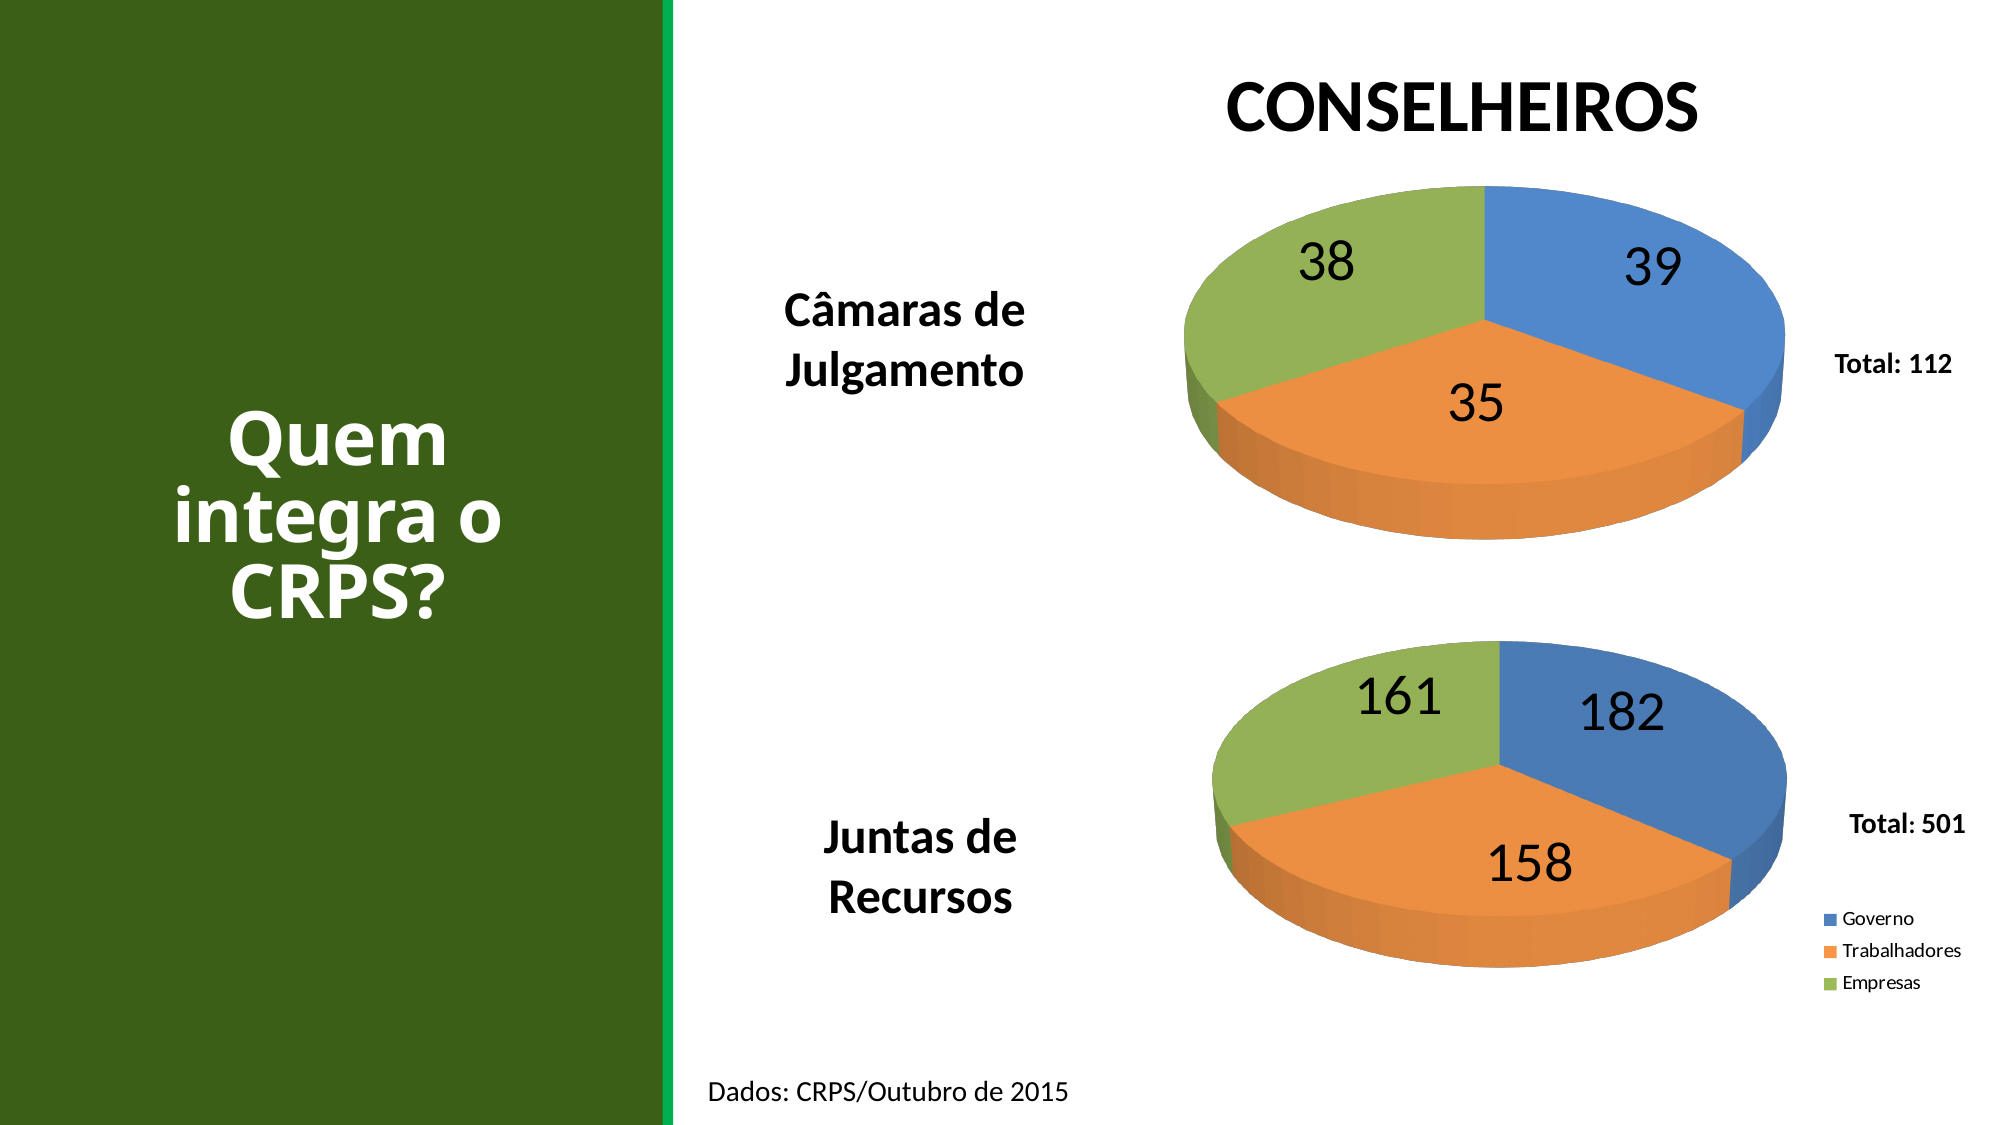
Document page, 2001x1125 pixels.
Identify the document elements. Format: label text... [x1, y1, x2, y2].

text_box Câmaras de Julgamento [693, 268, 1071, 404]
text_box CONSELHEIROS [861, 49, 1896, 154]
text_box Dados: CRPS/Outubro de 2015 [693, 1065, 1118, 1115]
title Quem integra o CRPS? [75, 97, 600, 642]
text_box Total: 112 [1903, 337, 1972, 387]
text_box Juntas de Recursos [783, 796, 1022, 932]
chart [1025, 154, 1995, 1023]
